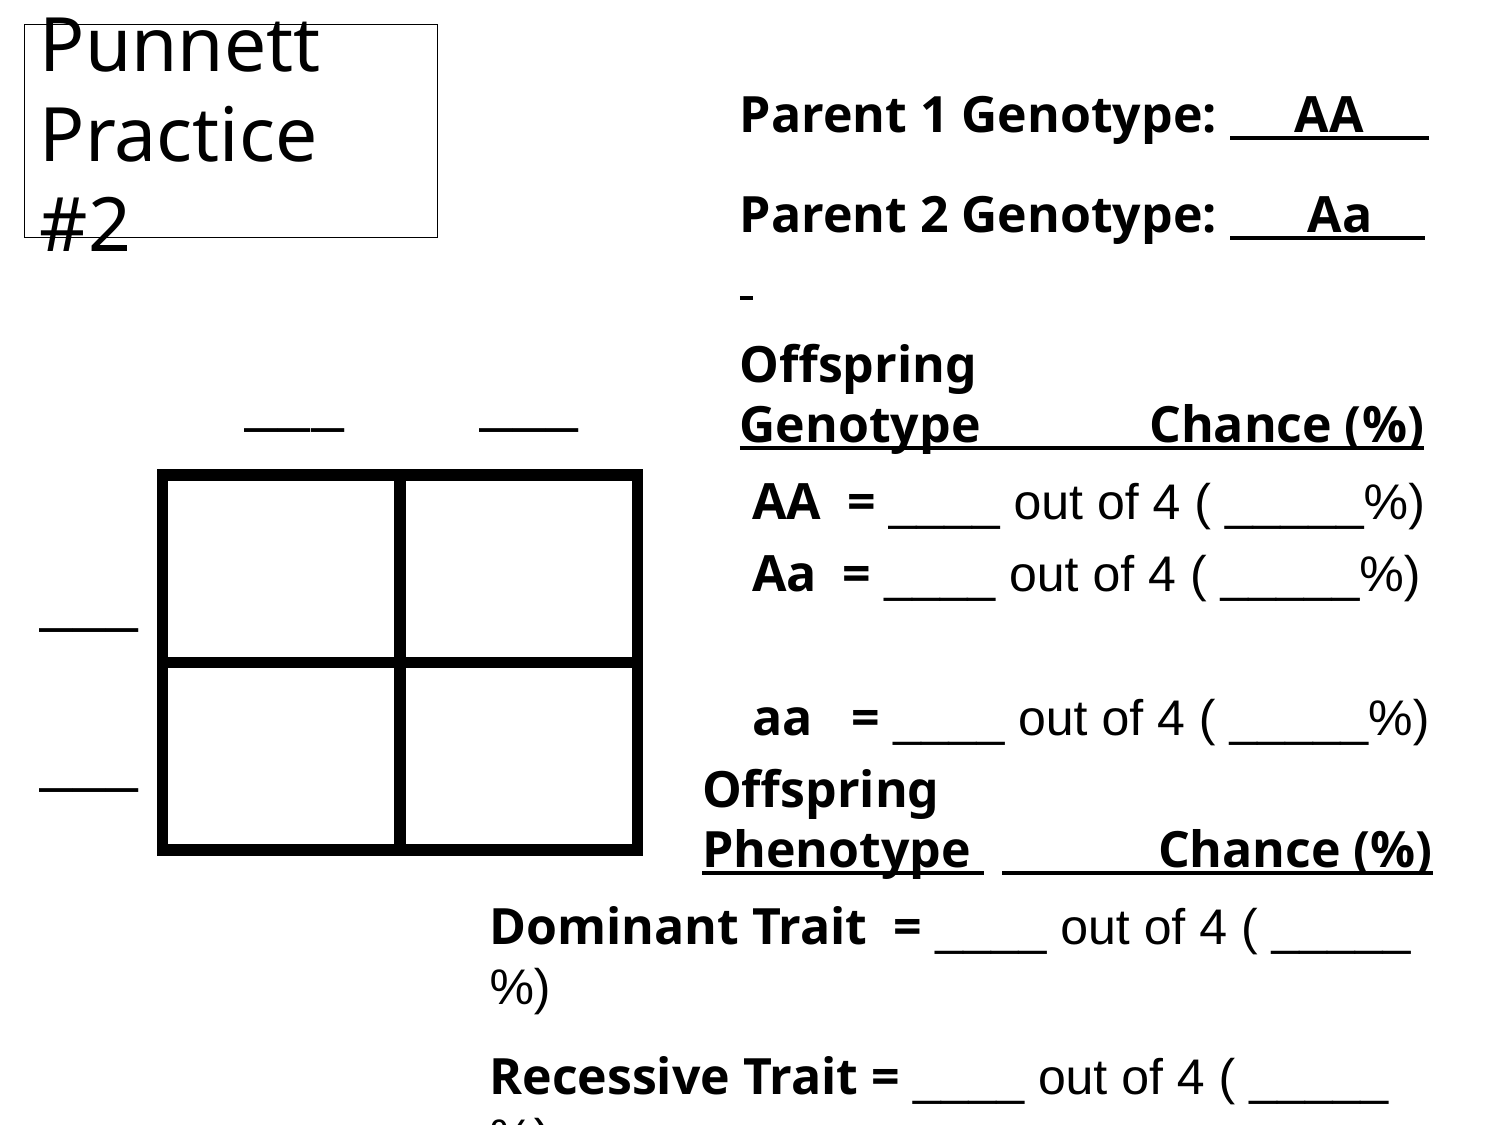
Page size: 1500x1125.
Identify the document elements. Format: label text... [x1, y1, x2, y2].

text_box Parent 2 Genotype: Aa [725, 174, 1450, 310]
text_box AA = ____ out of 4 ( _____%) Aa = ____ out of 4 ( _____%) aa = ____ out of 4 ( _____%) [737, 449, 1463, 749]
table_header [406, 481, 632, 657]
table_cell [406, 668, 632, 844]
table_header [168, 481, 394, 657]
text_box [237, 412, 350, 473]
text_box Offspring Phenotype Chance (%) [687, 749, 1475, 885]
text_box Offspring Genotype Chance (%) [725, 324, 1450, 460]
text_box Parent 1 Genotype: AA [725, 74, 1450, 150]
text_box ___ ___ [200, 349, 613, 445]
text_box ___ ___ [24, 549, 175, 805]
table_cell [168, 668, 394, 844]
text_box Dominant Trait = ____ out of 4 ( _____%) Recessive Trait = ____ out of 4 ( _____%) [474, 887, 1463, 1125]
title Punnett Practice #2 [24, 24, 438, 238]
